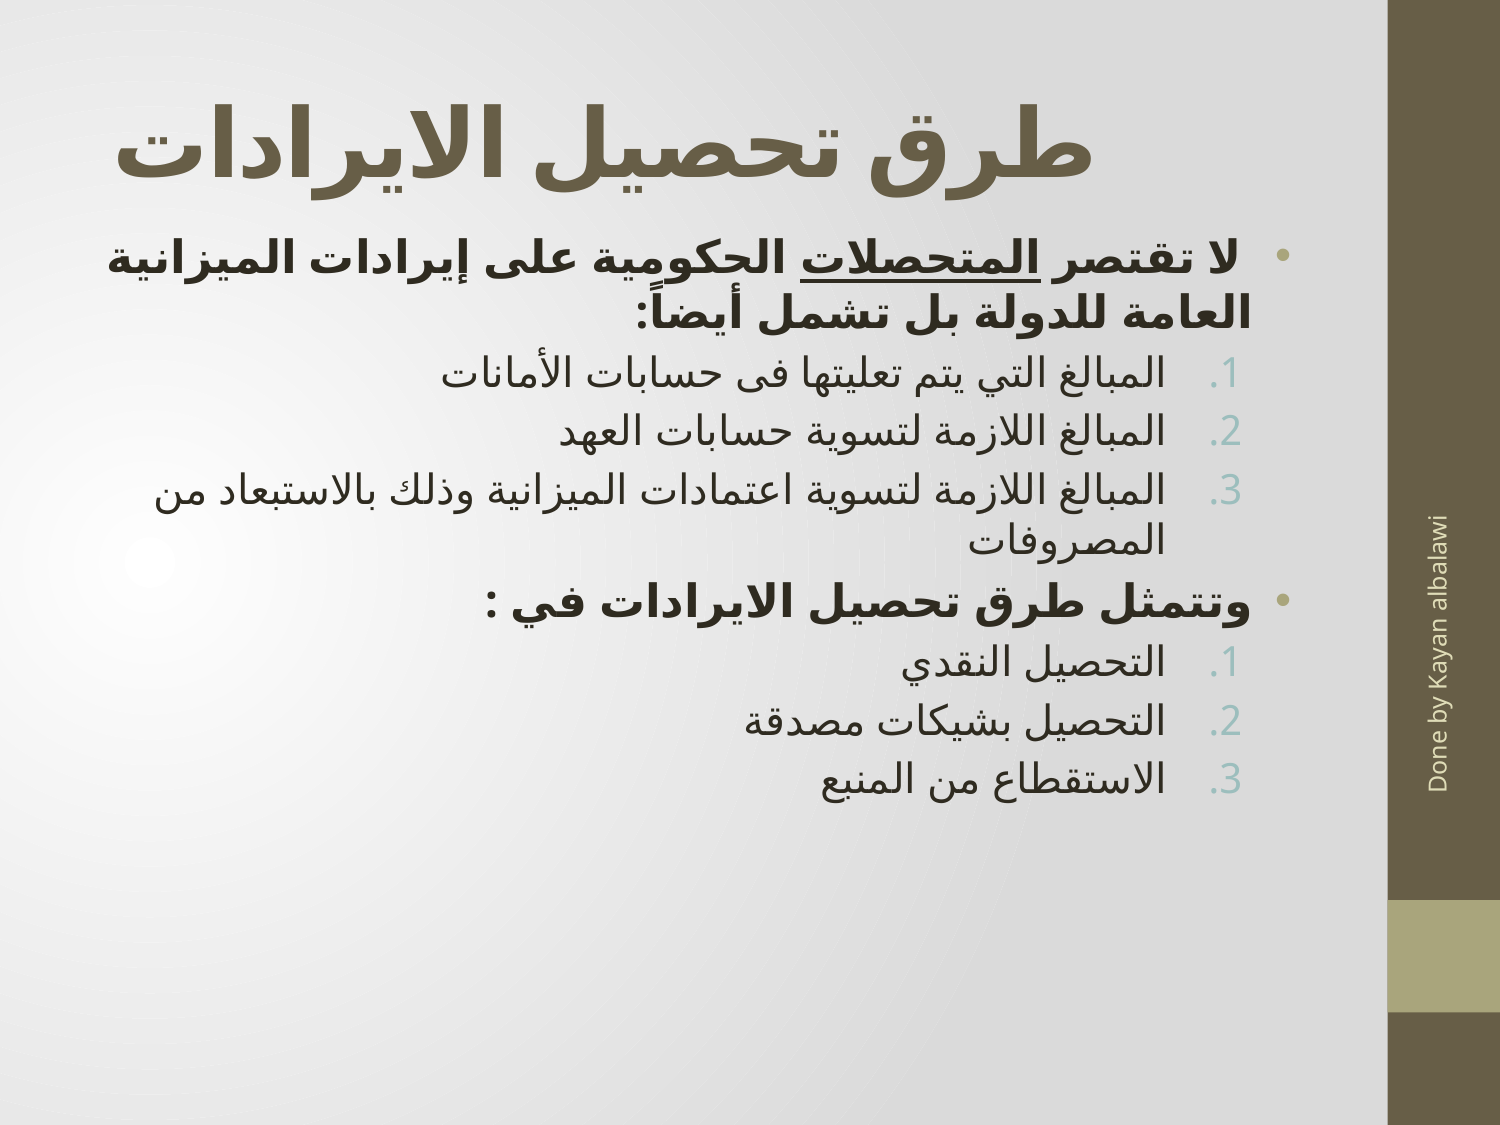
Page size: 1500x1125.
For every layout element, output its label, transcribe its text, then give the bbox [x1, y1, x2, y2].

footer Done by Kayan albalawi [1408, 500, 1469, 889]
list لا تقتصر المتحصلات الحكومية على إيرادات الميزانية العامة للدولة بل تشمل أيضاً: المبالغ التي يتم تعليتها فى حسابات الأمانات المبالغ اللازمة لتسوية حسابات العهد المبالغ اللازمة لتسوية اعتمادات الميزانية وذلك بالاستبعاد من المصروفات وتتمثل طرق تحصيل الايرادات في : التحصيل النقدي التحصيل بشيكات مصدقة الاستقطاع من المنبع [75, 219, 1325, 1050]
title طرق تحصيل الايرادات [75, 45, 1325, 219]
